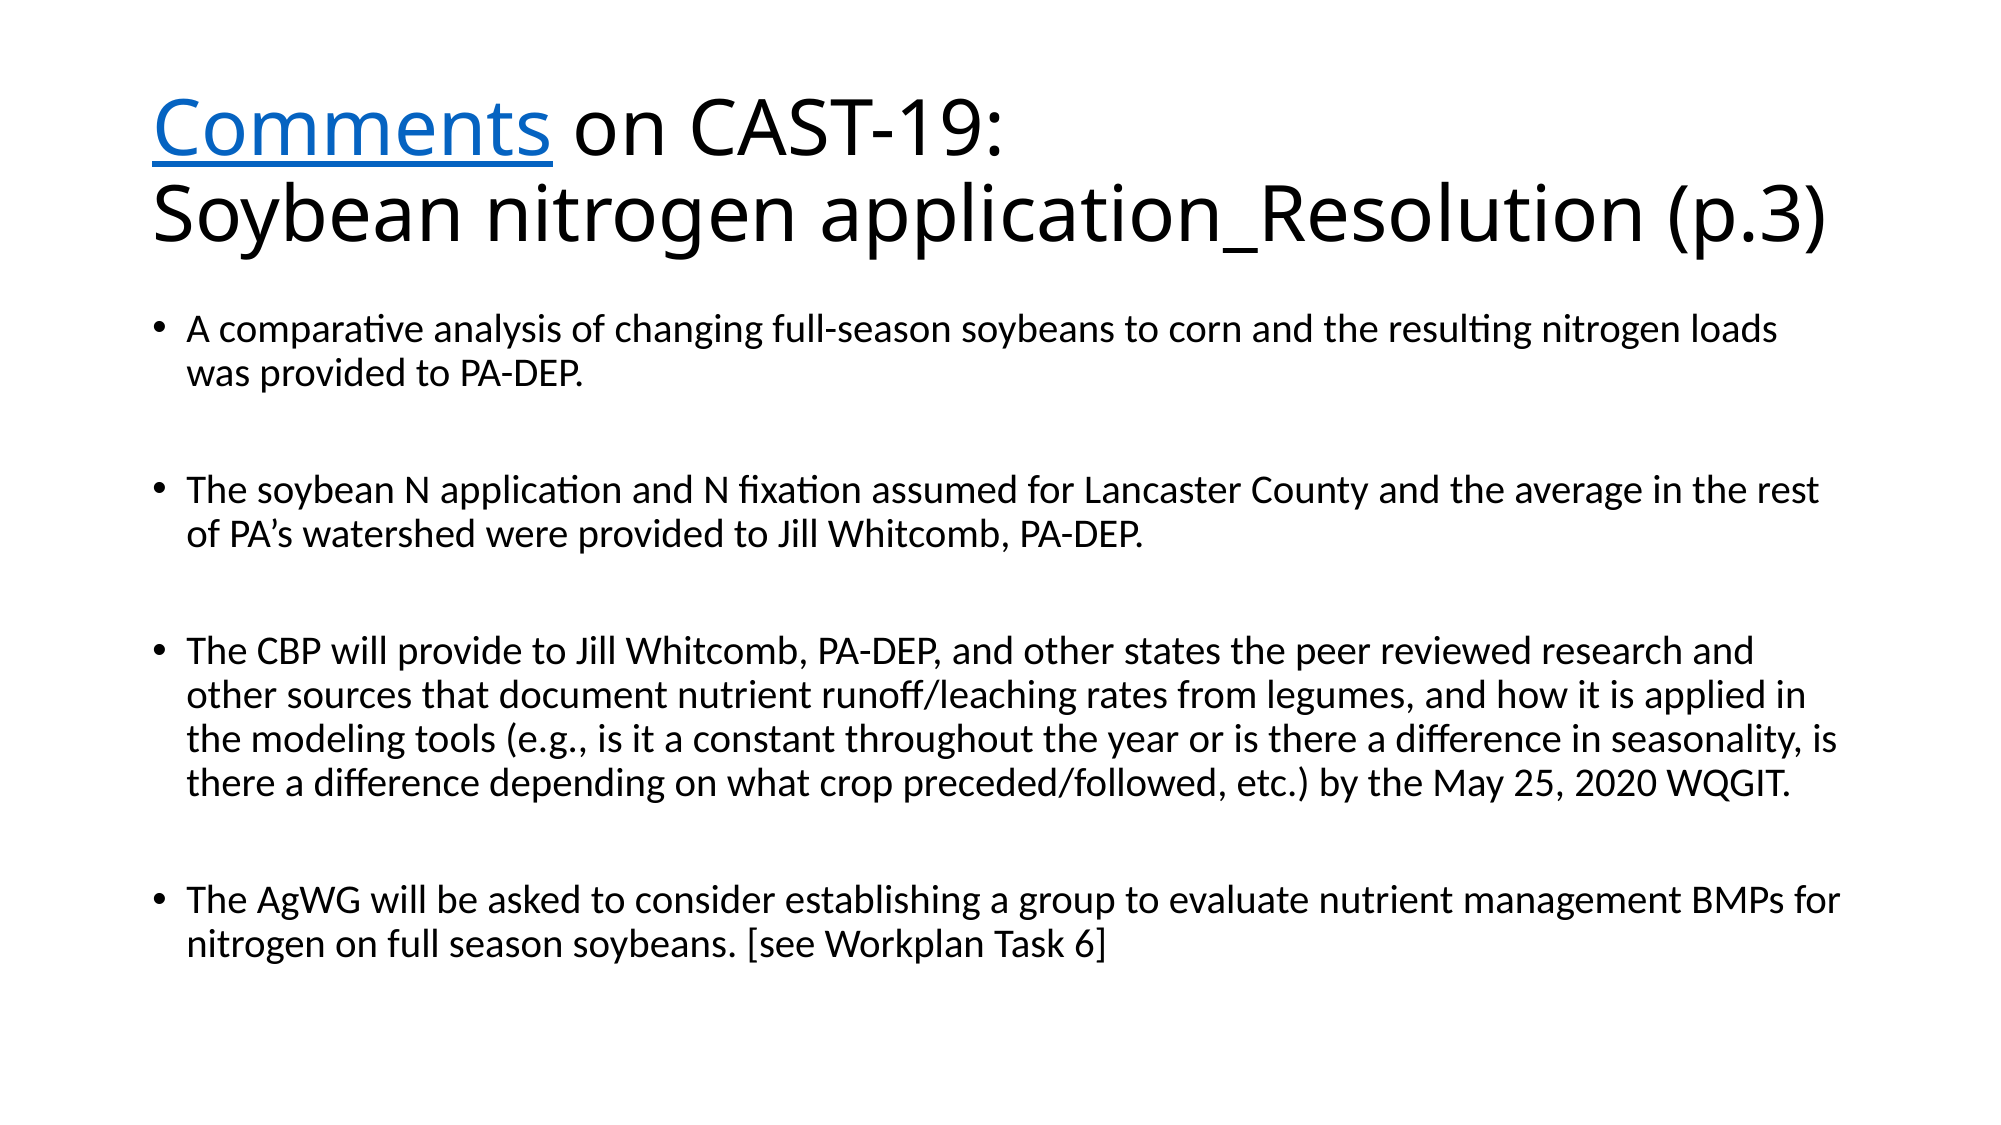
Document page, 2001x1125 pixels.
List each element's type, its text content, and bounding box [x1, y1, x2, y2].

title Comments on CAST-19: Soybean nitrogen application_Resolution (p.3) [137, 59, 1863, 278]
list A comparative analysis of changing full-season soybeans to corn and the resulting nitrogen loads was provided to PA-DEP. The soybean N application and N fixation assumed for Lancaster County and the average in the rest of PA’s watershed were provided to Jill Whitcomb, PA-DEP. The CBP will provide to Jill Whitcomb, PA-DEP, and other states the peer reviewed research and other sources that document nutrient runoff/leaching rates from legumes, and how it is applied in the modeling tools (e.g., is it a constant throughout the year or is there a difference in seasonality, is there a difference depending on what crop preceded/followed, etc.) by the May 25, 2020 WQGIT. The AgWG will be asked to consider establishing a group to evaluate nutrient management BMPs for nitrogen on full season soybeans. [see Workplan Task 6] [137, 299, 1863, 1014]
